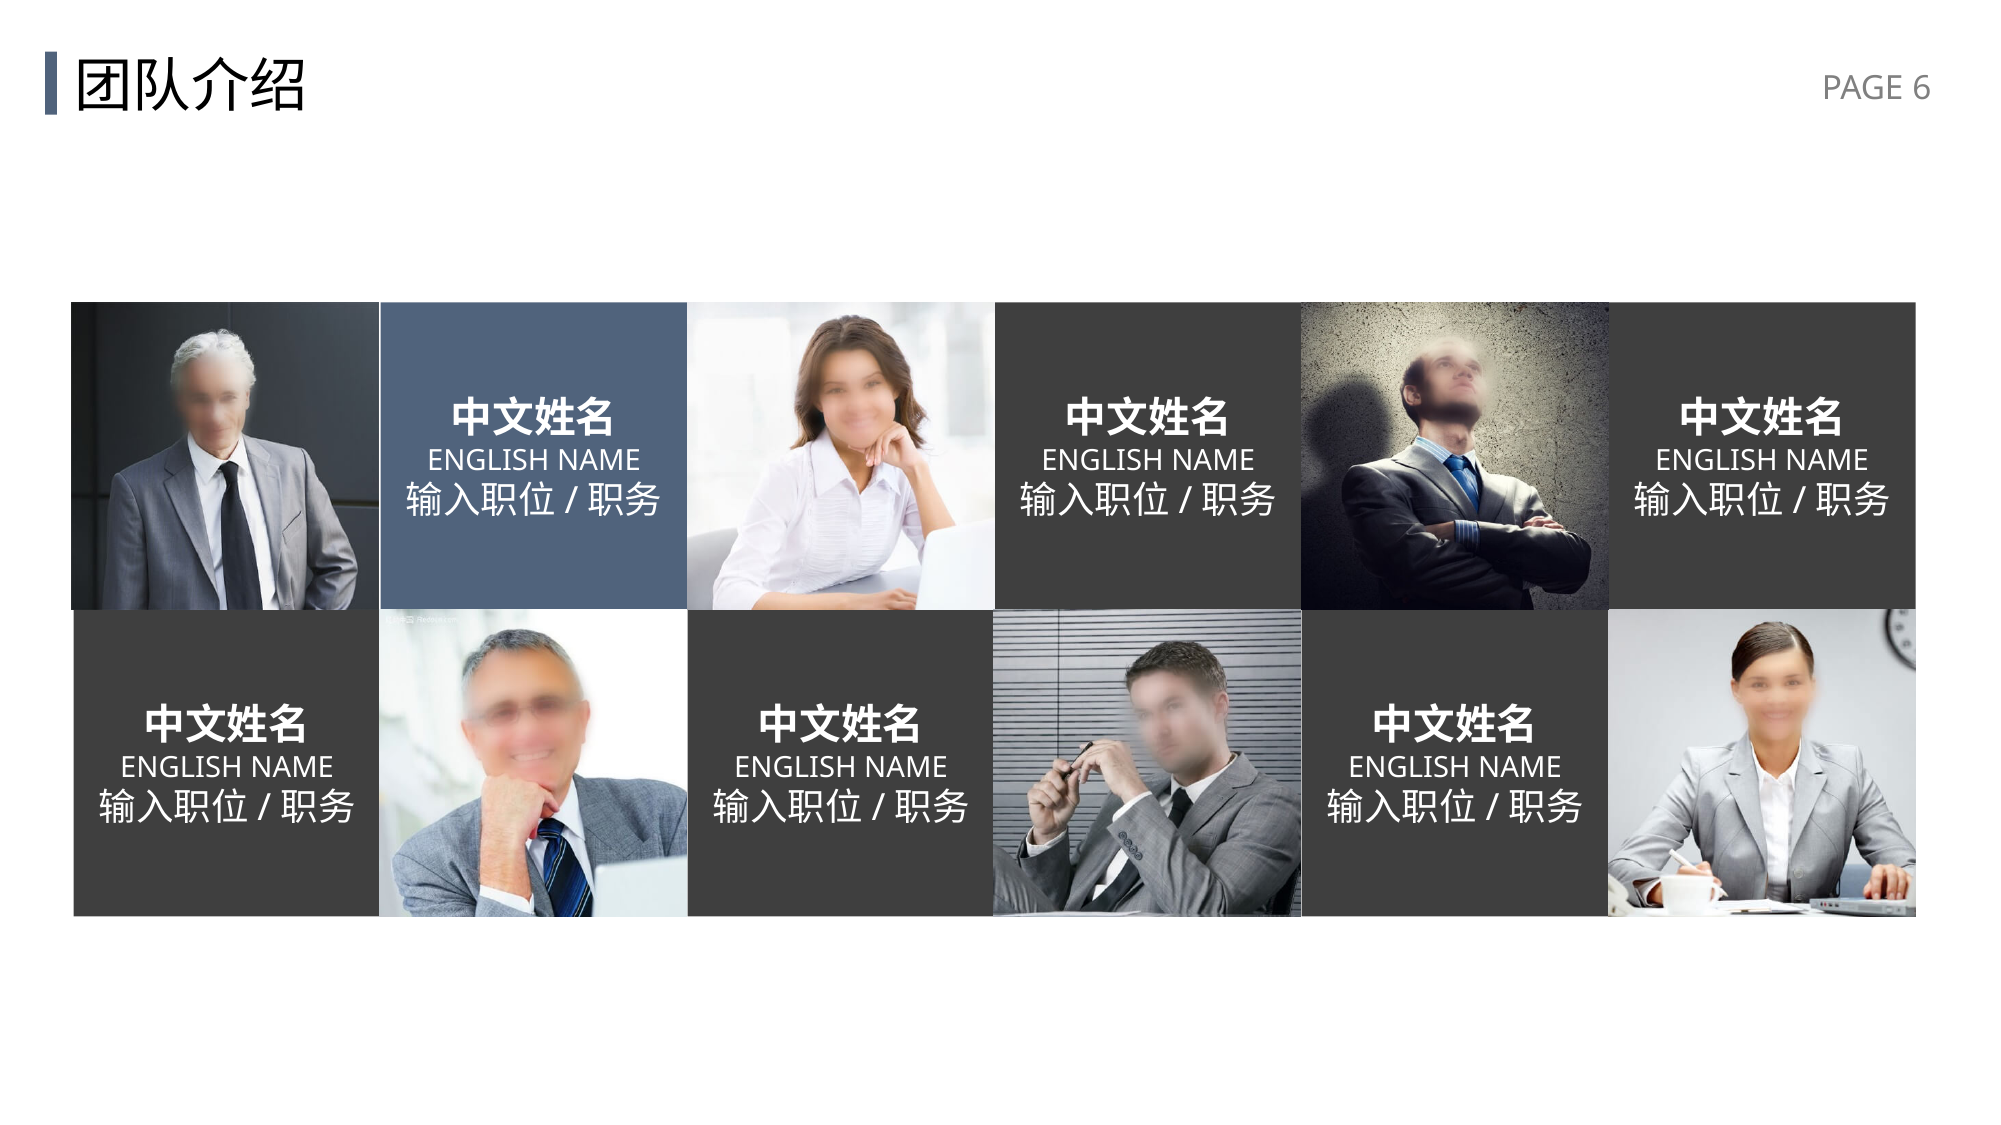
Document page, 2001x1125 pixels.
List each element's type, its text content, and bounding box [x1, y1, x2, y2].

picture [71, 302, 1916, 917]
text_box 中文姓名 ENGLISH NAME 输入职位/职务 [994, 301, 1303, 609]
text_box 中文姓名 ENGLISH NAME 输入职位/职务 [687, 610, 993, 917]
text_box 中文姓名 ENGLISH NAME 输入职位/职务 [1301, 610, 1608, 917]
text_box 中文姓名 ENGLISH NAME 输入职位/职务 [73, 610, 379, 917]
text_box 中文姓名 ENGLISH NAME 输入职位/职务 [380, 301, 689, 609]
text_box 中文姓名 ENGLISH NAME 输入职位/职务 [1608, 301, 1917, 610]
title 团队介绍 [59, 40, 522, 126]
